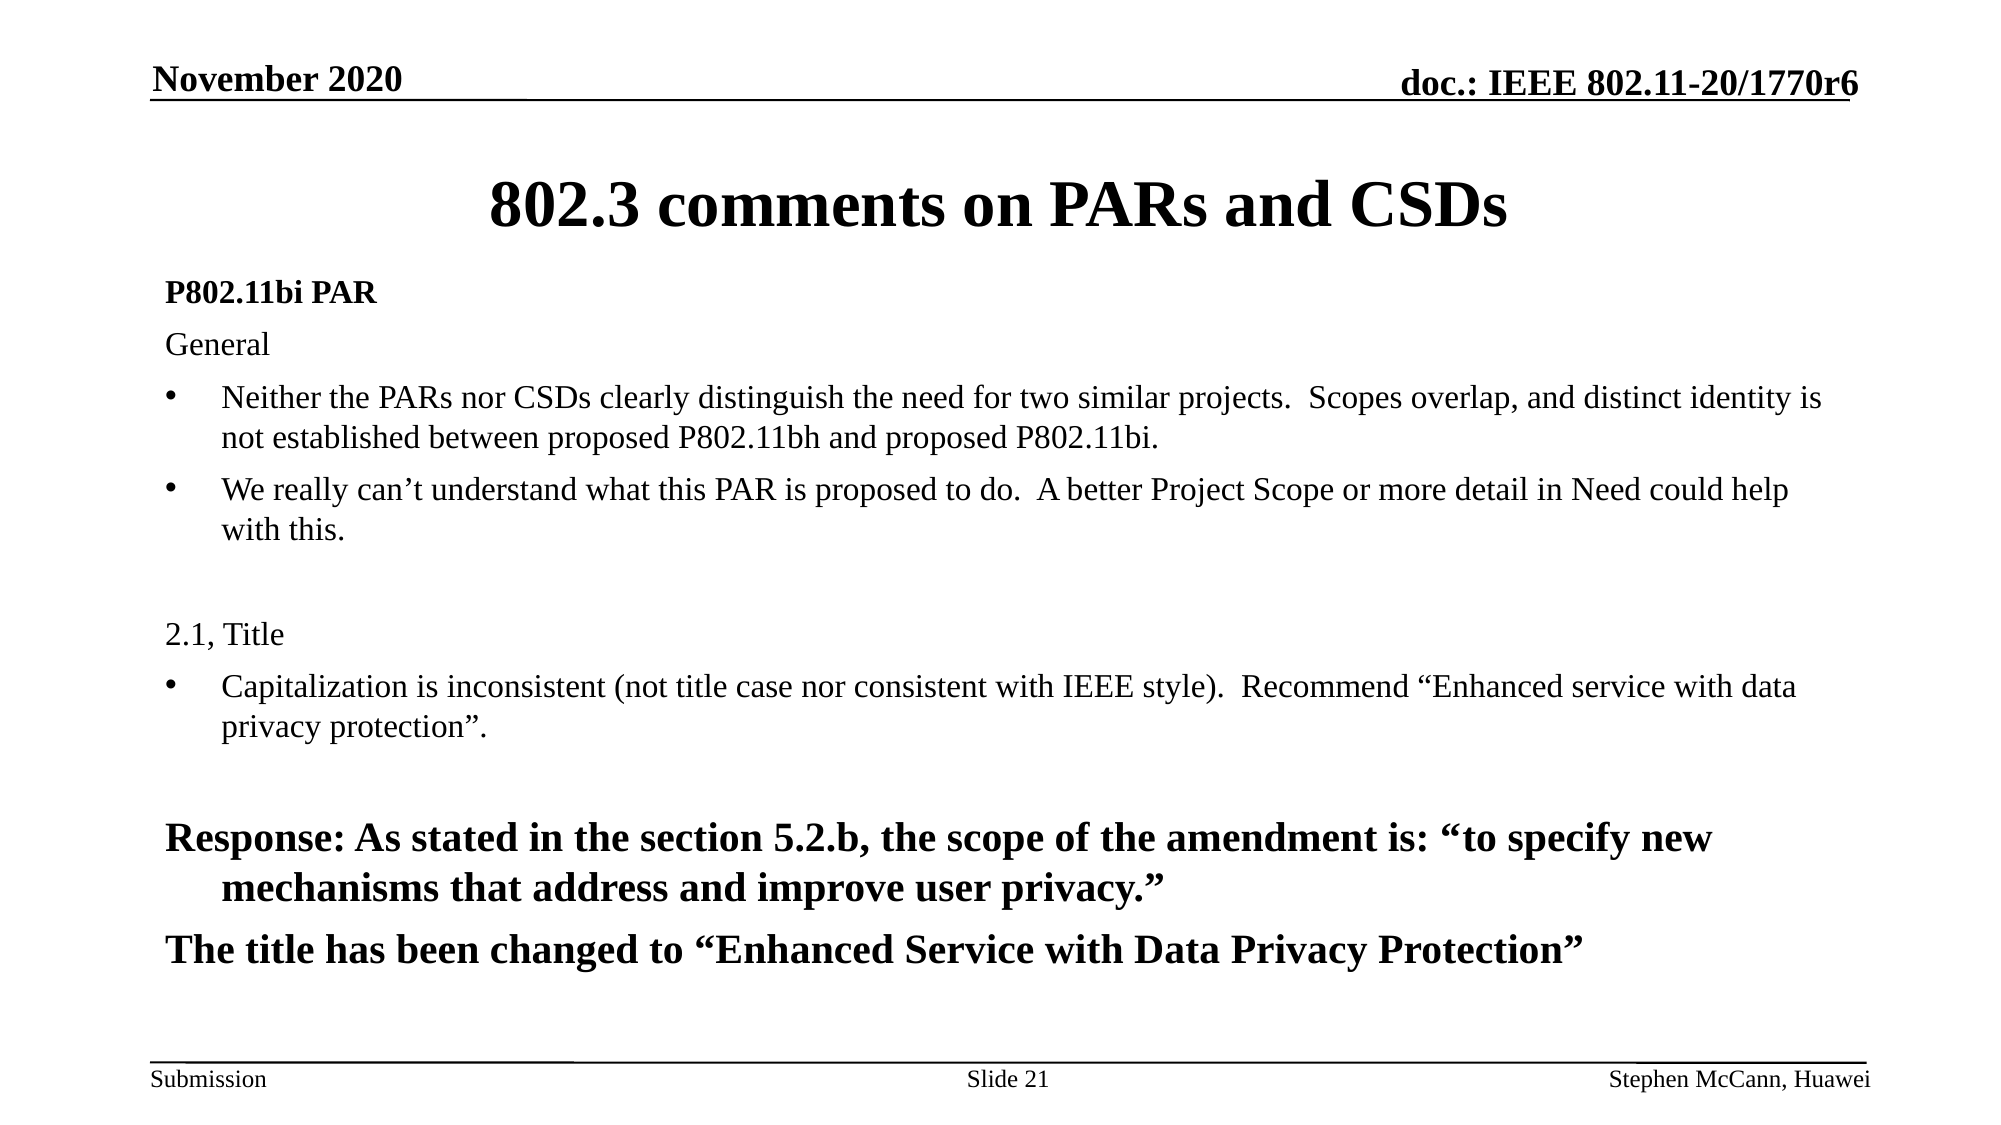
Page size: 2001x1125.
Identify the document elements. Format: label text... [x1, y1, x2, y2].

footer Stephen McCann, Huawei [1174, 1061, 1872, 1093]
title 802.3 comments on PARs and CSDs [149, 112, 1850, 262]
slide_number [152, 54, 563, 100]
list P802.11bi PAR General Neither the PARs nor CSDs clearly distinguish the need for two similar projects. Scopes overlap, and distinct identity is not established between proposed P802.11bh and proposed P802.11bi. We really can’t understand what this PAR is proposed to do. A better Project Scope or more detail in Need could help with this. 2.1, Title Capitalization is inconsistent (not title case nor consistent with IEEE style). Recommend “Enhanced service with data privacy protection”. Response: As stated in the section 5.2.b, the scope of the amendment is: “to specify new mechanisms that address and improve user privacy.” The title has been changed to “Enhanced Service with Data Privacy Protection” [149, 262, 1850, 1013]
slide_number Slide 21 [950, 1061, 1067, 1123]
